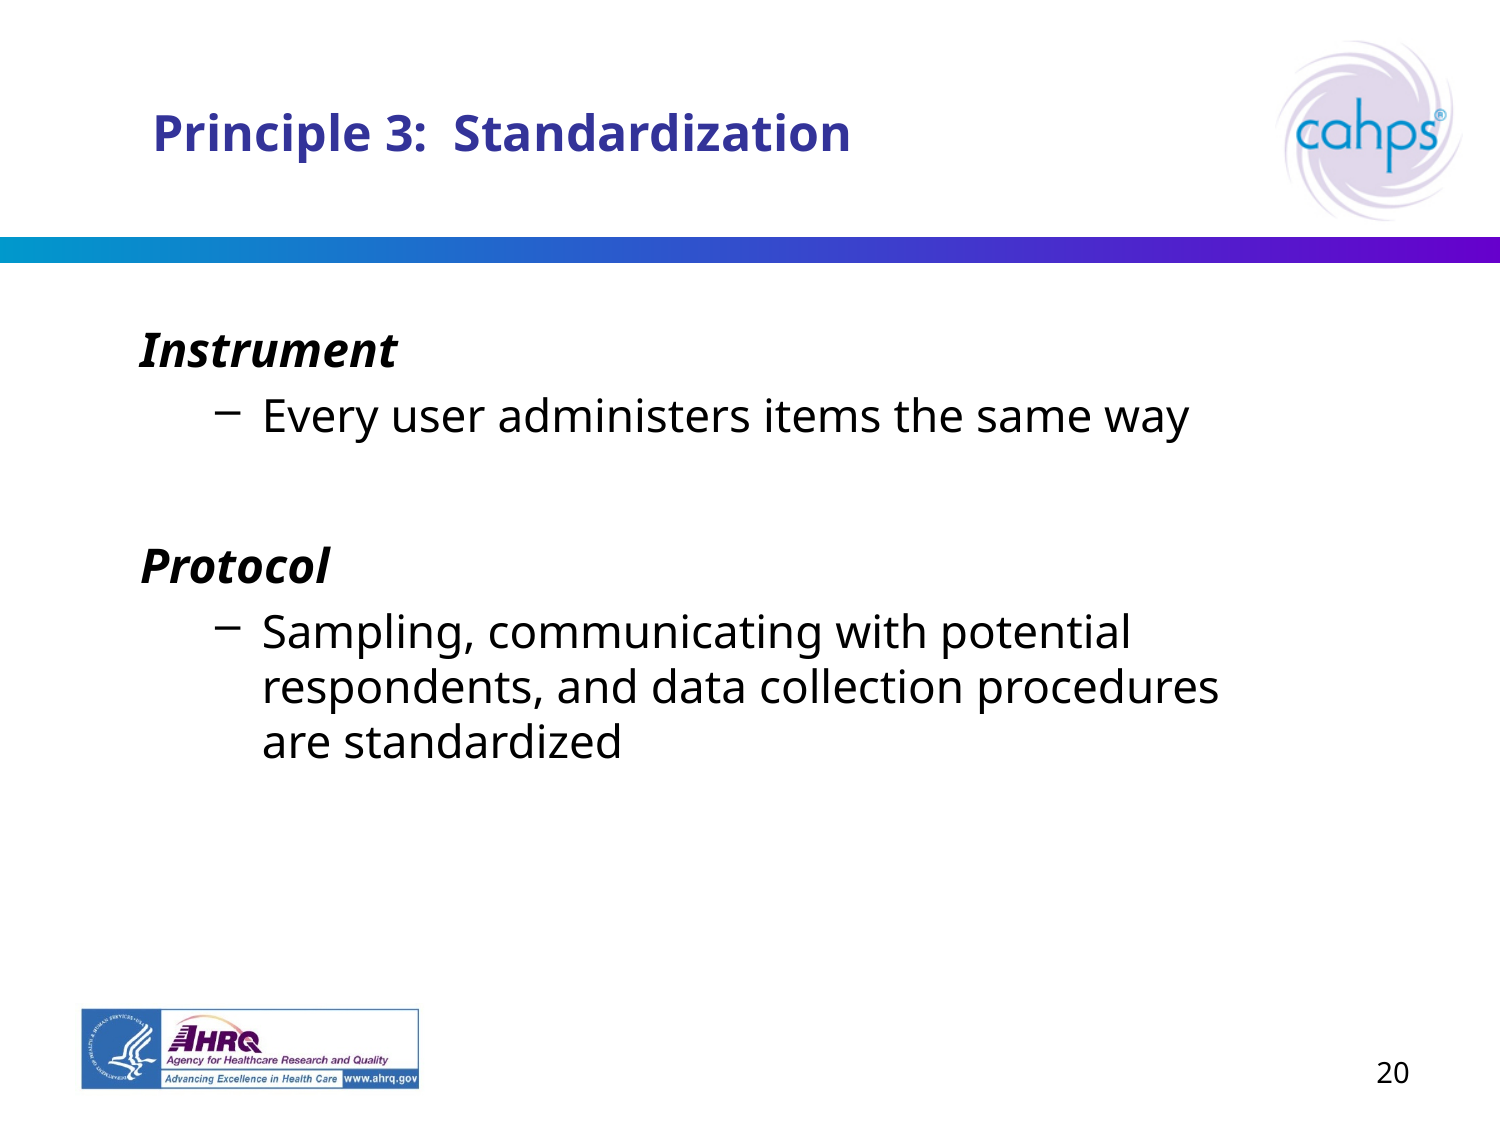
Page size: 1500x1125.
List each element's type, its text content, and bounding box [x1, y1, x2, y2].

picture [75, 1003, 425, 1096]
picture [1301, 37, 1463, 225]
title Principle 3: Standardization [137, 37, 1301, 226]
list Instrument Every user administers items the same way Protocol Sampling, communicating with potential respondents, and data collection procedures are standardized [124, 312, 800, 880]
slide_number 20 [1074, 1046, 1426, 1125]
text_box [800, 275, 1500, 1000]
